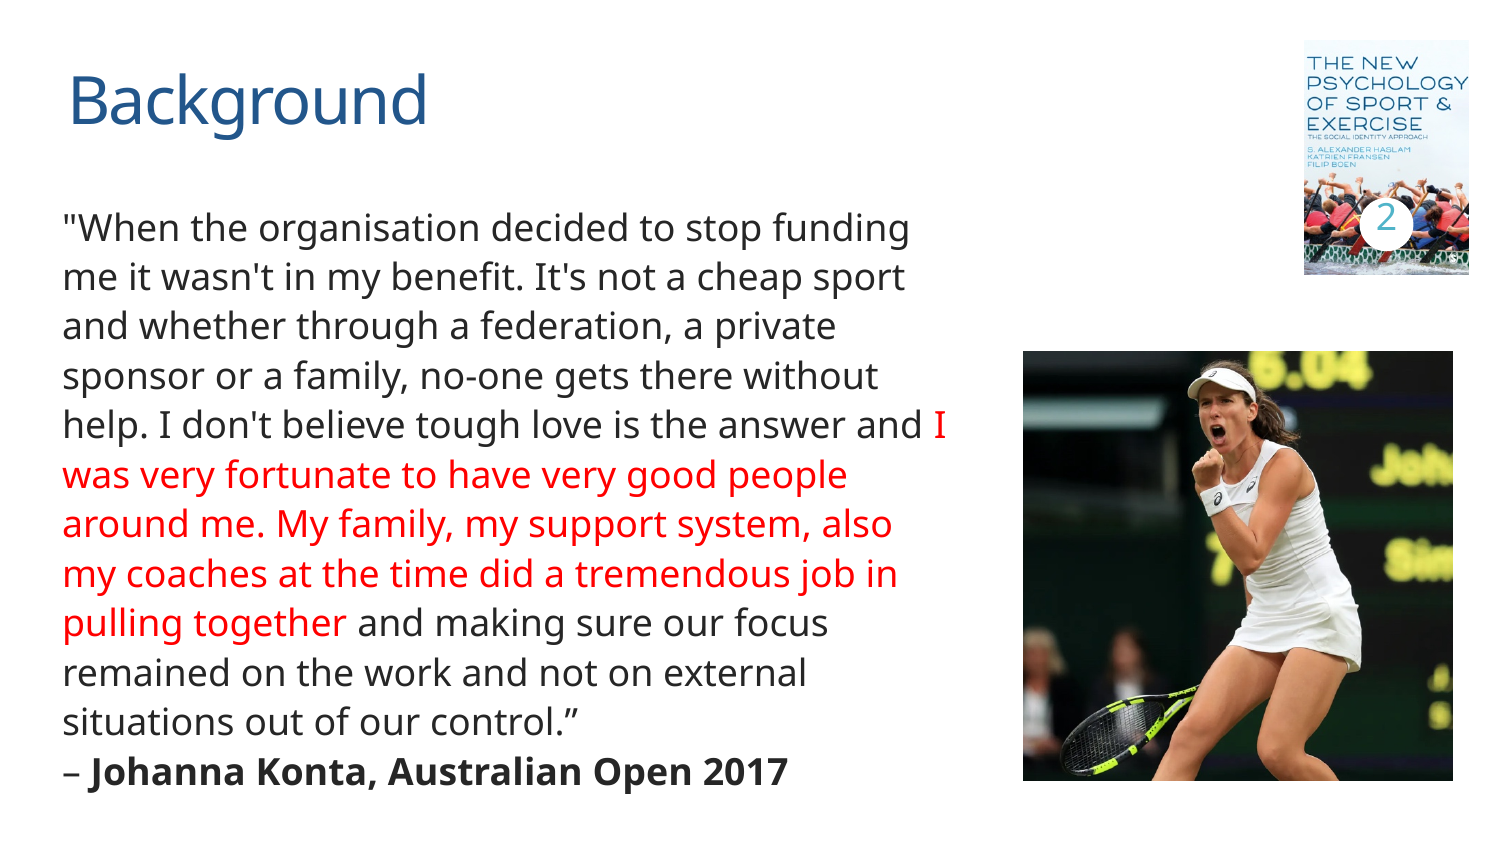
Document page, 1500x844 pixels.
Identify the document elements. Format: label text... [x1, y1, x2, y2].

list "When the organisation decided to stop funding me it wasn't in my benefit. It's not a cheap sport and whether through a federation, a private sponsor or a family, no-one gets there without help. I don't believe tough love is the answer and I was very fortunate to have very good people around me. My family, my support system, also my coaches at the time did a tremendous job in pulling together and making sure our focus remained on the work and not on external situations out of our control.” – Johanna Konta, Australian Open 2017 [47, 191, 965, 543]
title Background [52, 62, 1328, 149]
picture [1023, 351, 1454, 781]
slide_number 2 [1344, 79, 1429, 252]
picture [1304, 40, 1469, 275]
